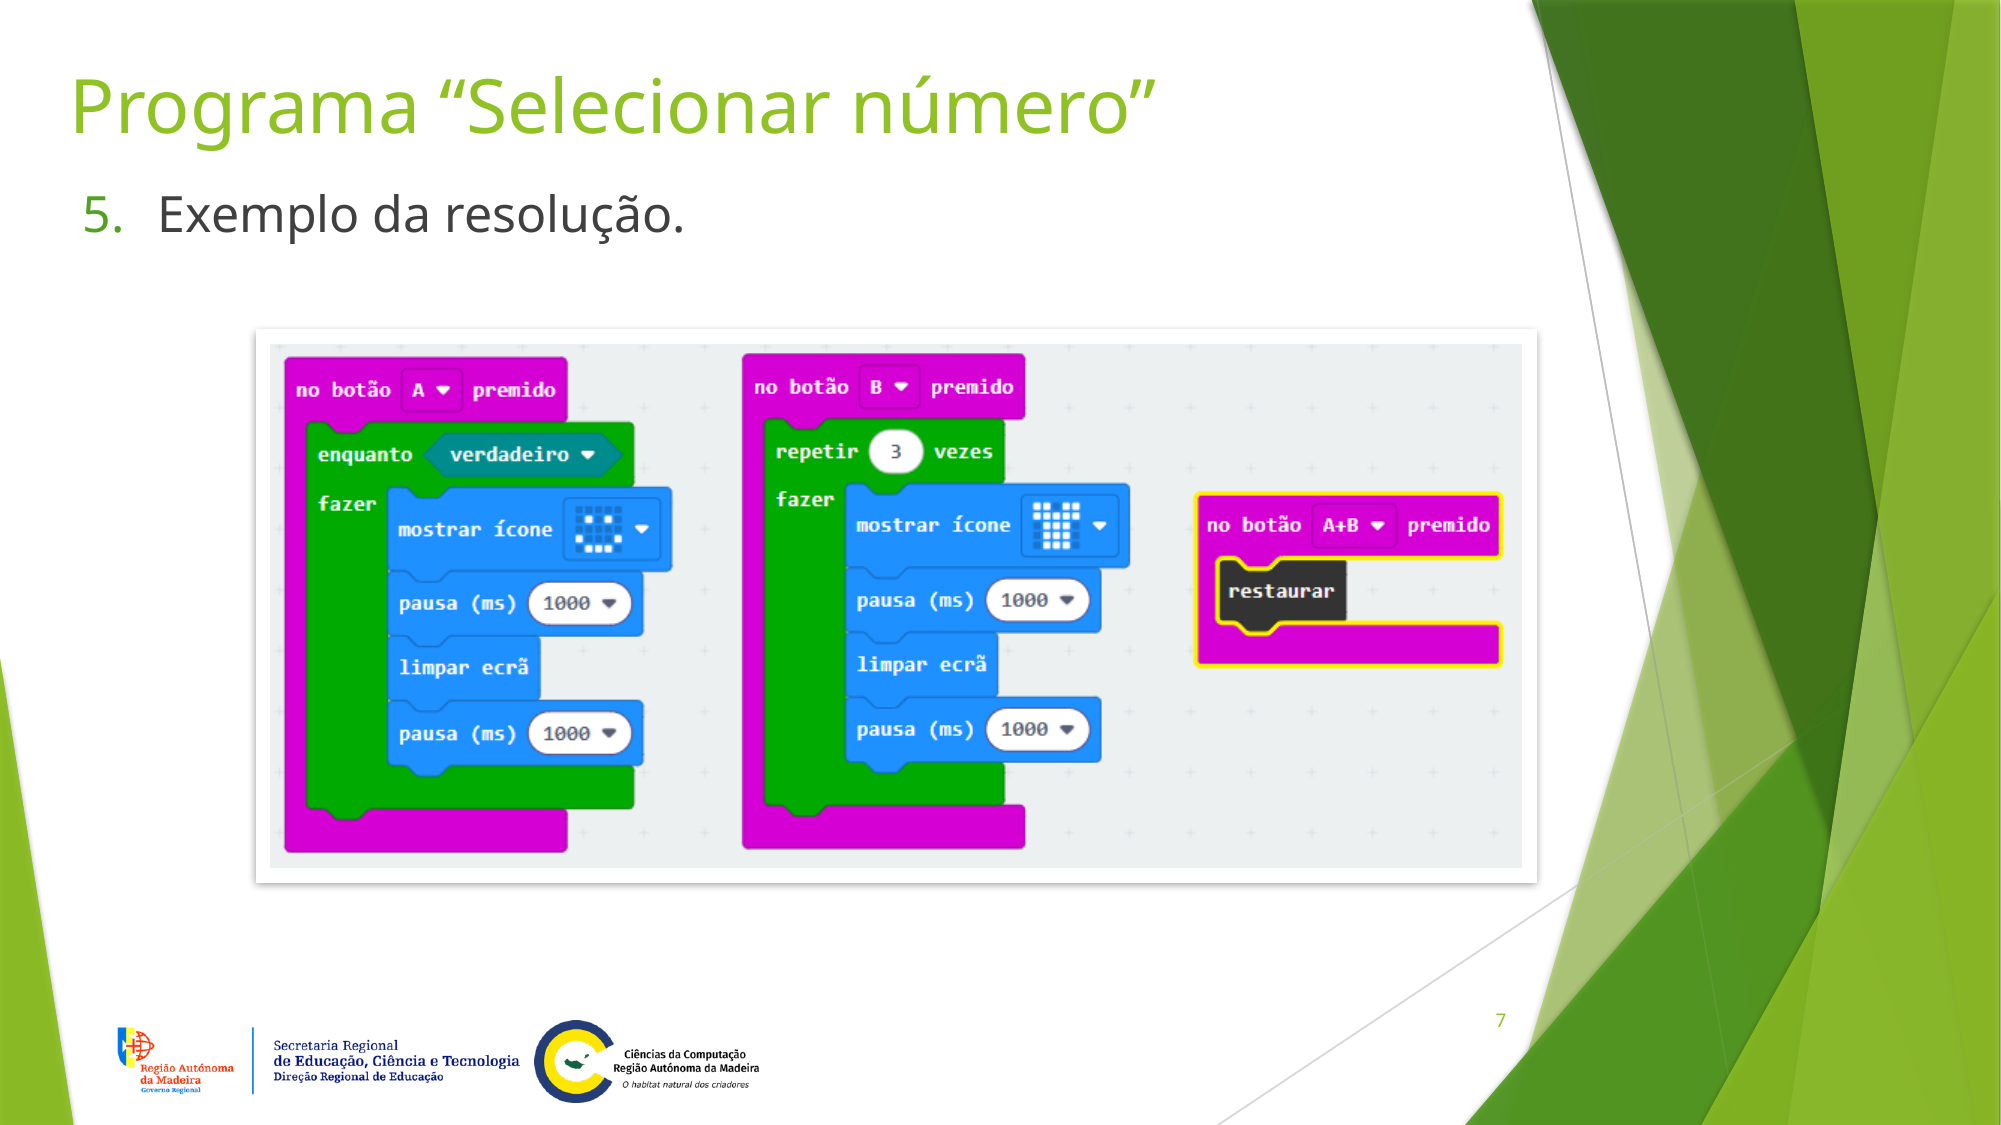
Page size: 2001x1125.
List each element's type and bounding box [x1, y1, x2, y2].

text_box [0, 0, 2000, 1125]
picture [269, 343, 1523, 869]
text_box [110, 1020, 759, 1103]
